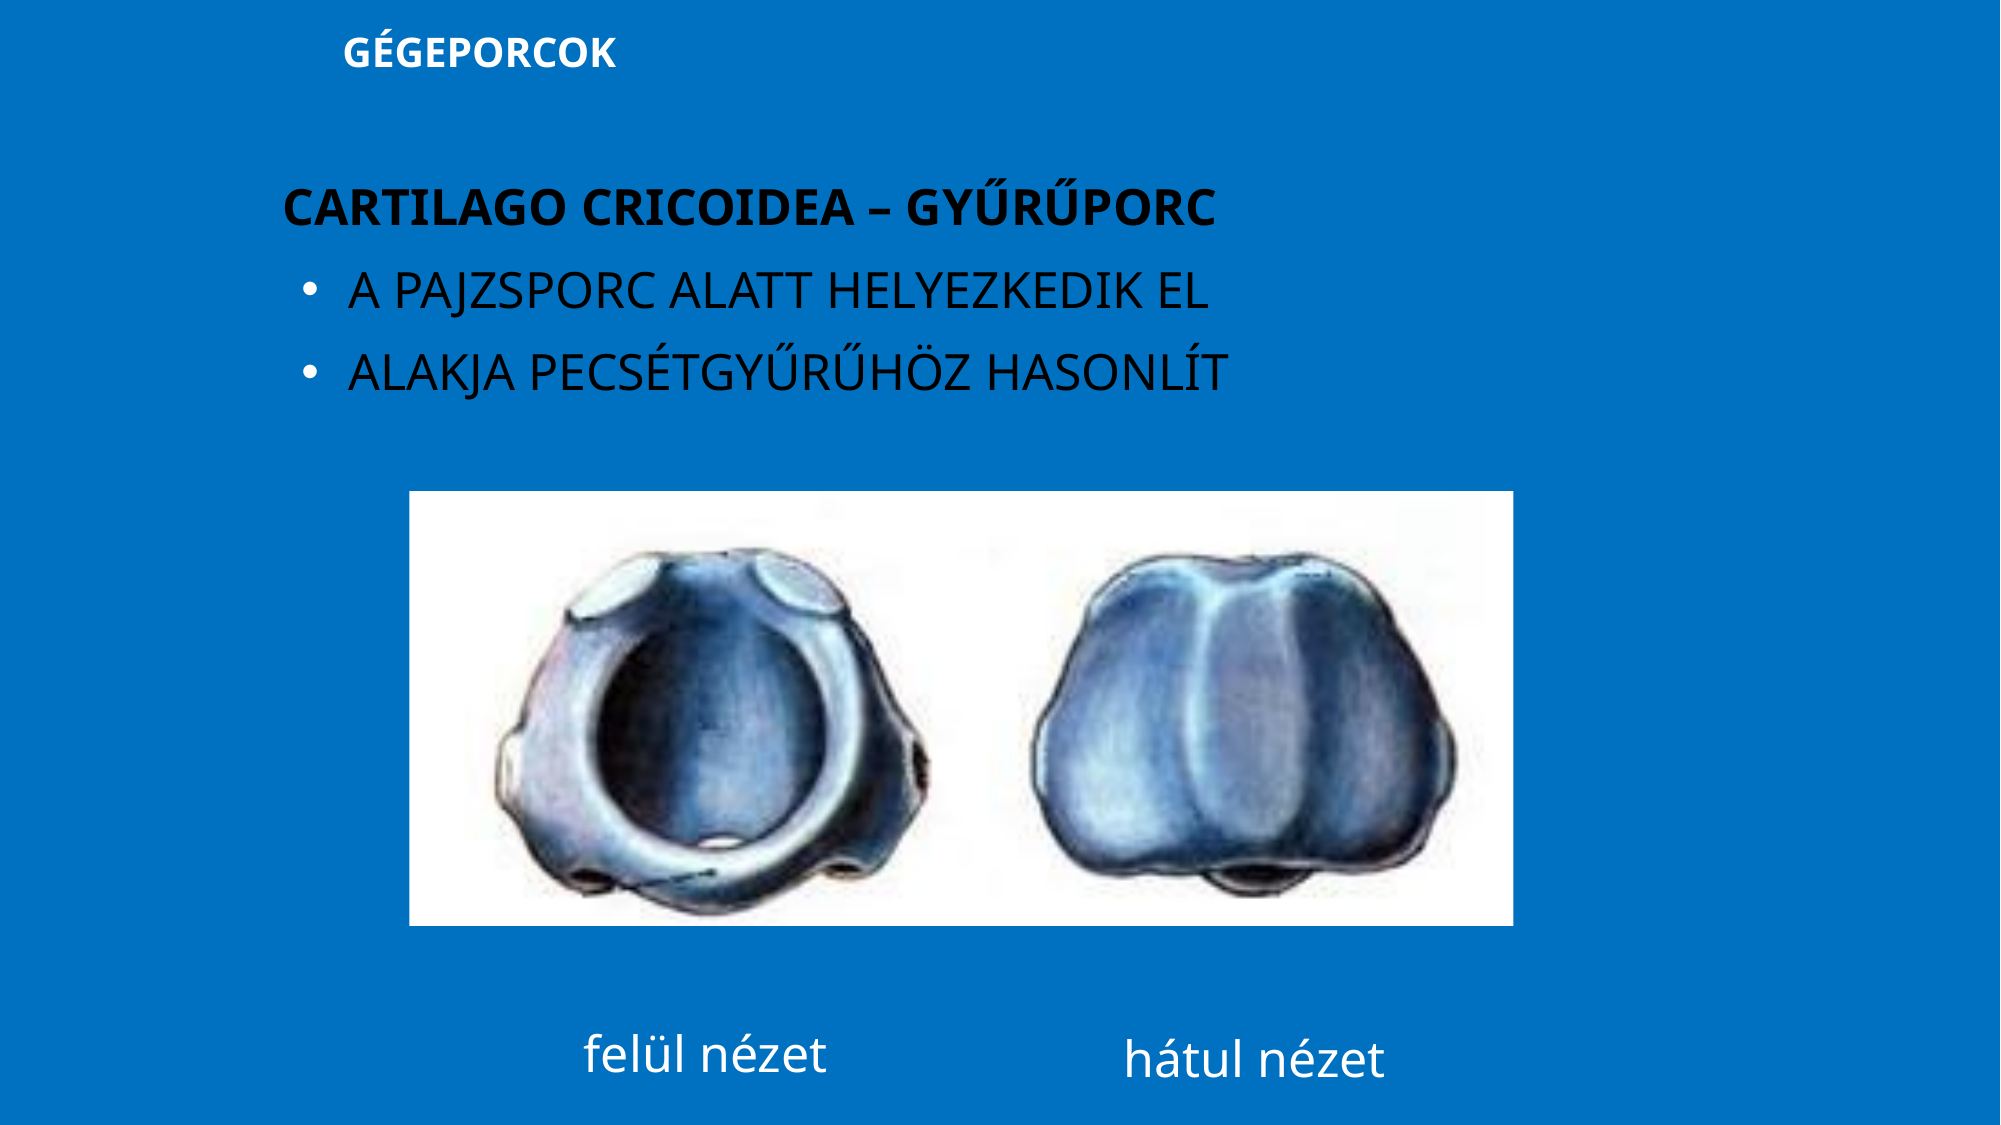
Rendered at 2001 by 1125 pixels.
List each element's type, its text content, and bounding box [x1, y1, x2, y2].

text_box felül nézet [569, 1014, 843, 1090]
picture [409, 491, 1514, 926]
list cartilago cricoidea – gyűrűporc a pajzsporc alatt helyezkedik el alakja pecsétgyűrűhöz hasonlít [267, 0, 1739, 804]
text_box hátul nézet [1108, 1020, 1401, 1095]
